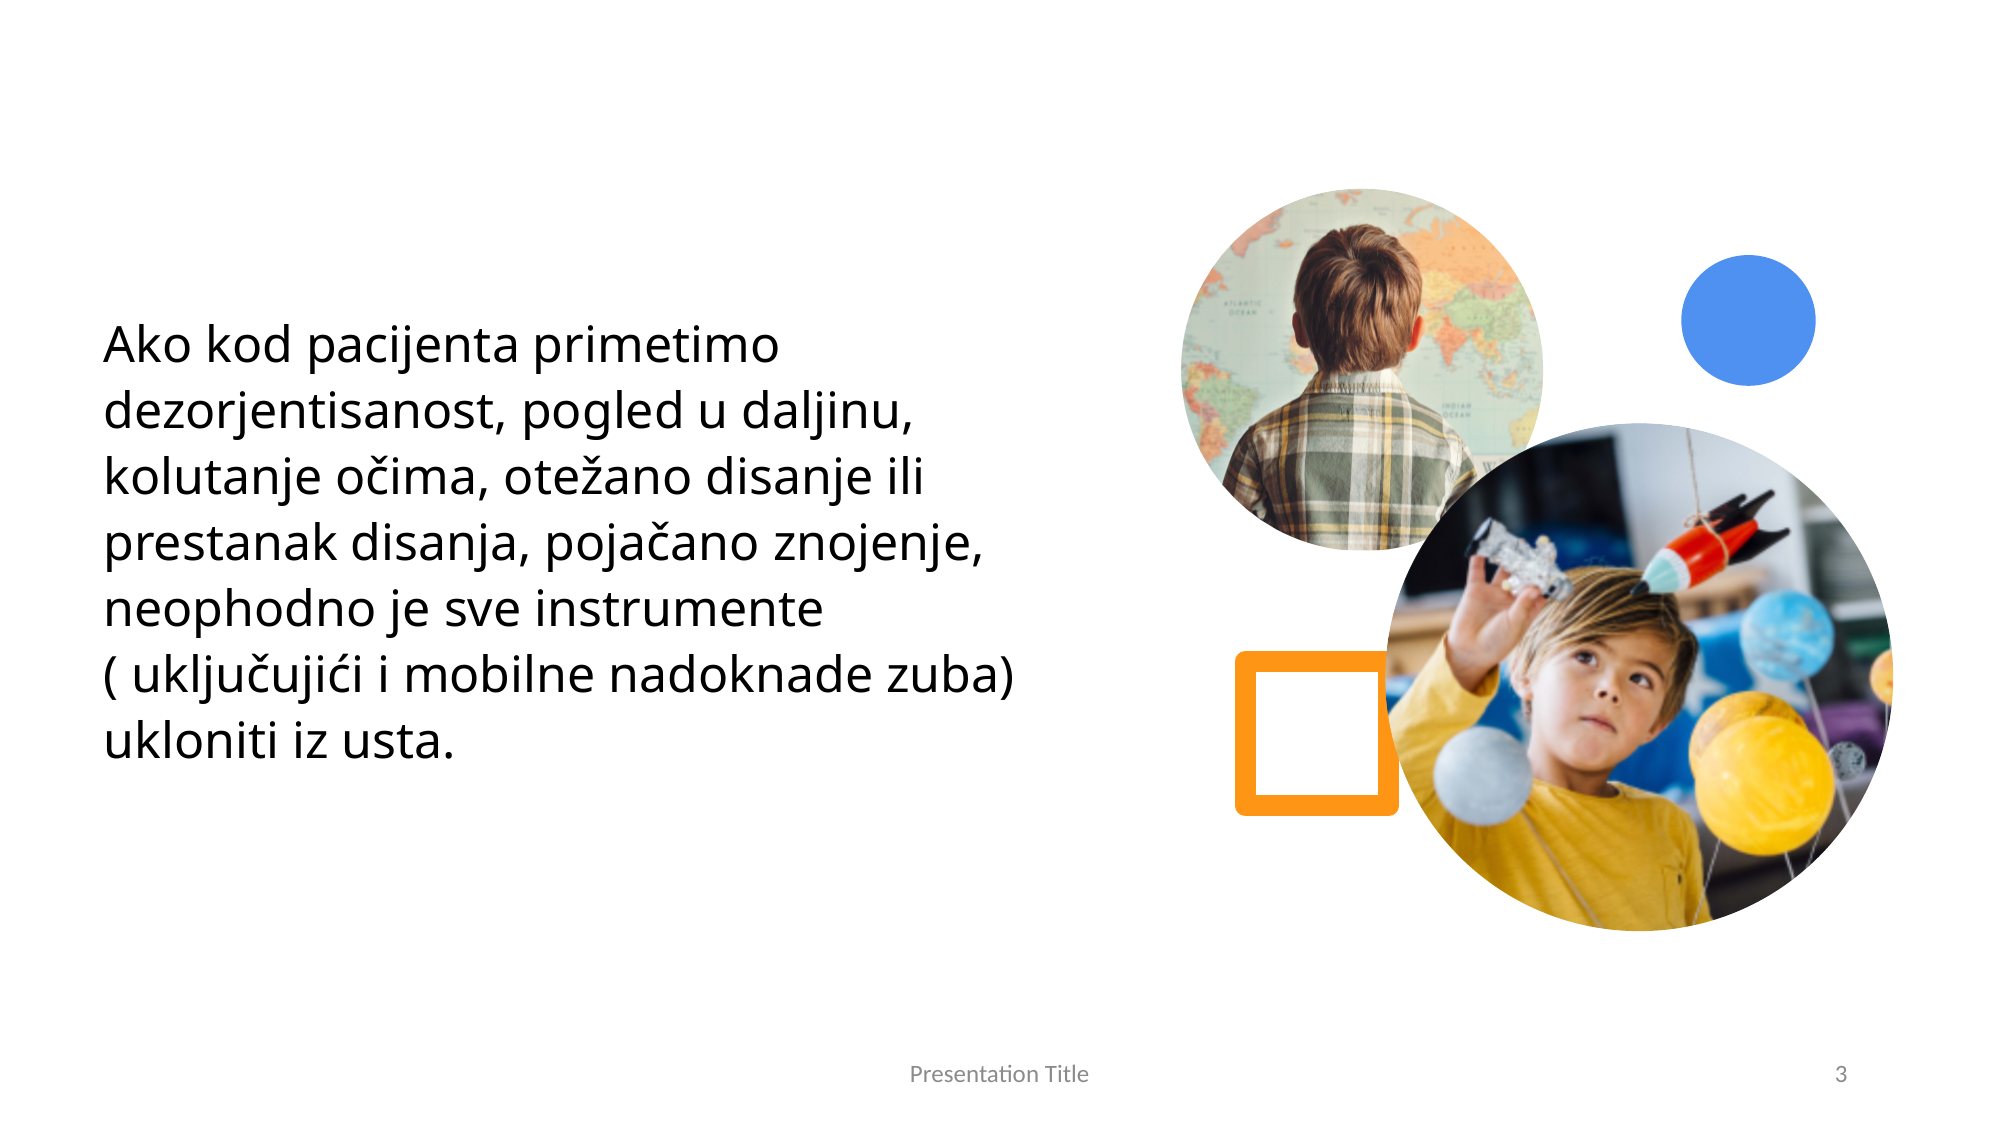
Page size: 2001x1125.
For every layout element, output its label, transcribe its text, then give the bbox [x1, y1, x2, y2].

slide_number 3 [1412, 1042, 1863, 1103]
picture [1181, 188, 1894, 932]
list Ako kod pacijenta primetimo dezorjentisanost, pogled u daljinu, kolutanje očima, otežano disanje ili prestanak disanja, pojačano znojenje, neophodno je sve instrumente ( uključujići i mobilne nadoknade zuba) ukloniti iz usta. [88, 299, 1041, 1014]
footer Presentation Title [662, 1042, 1338, 1103]
